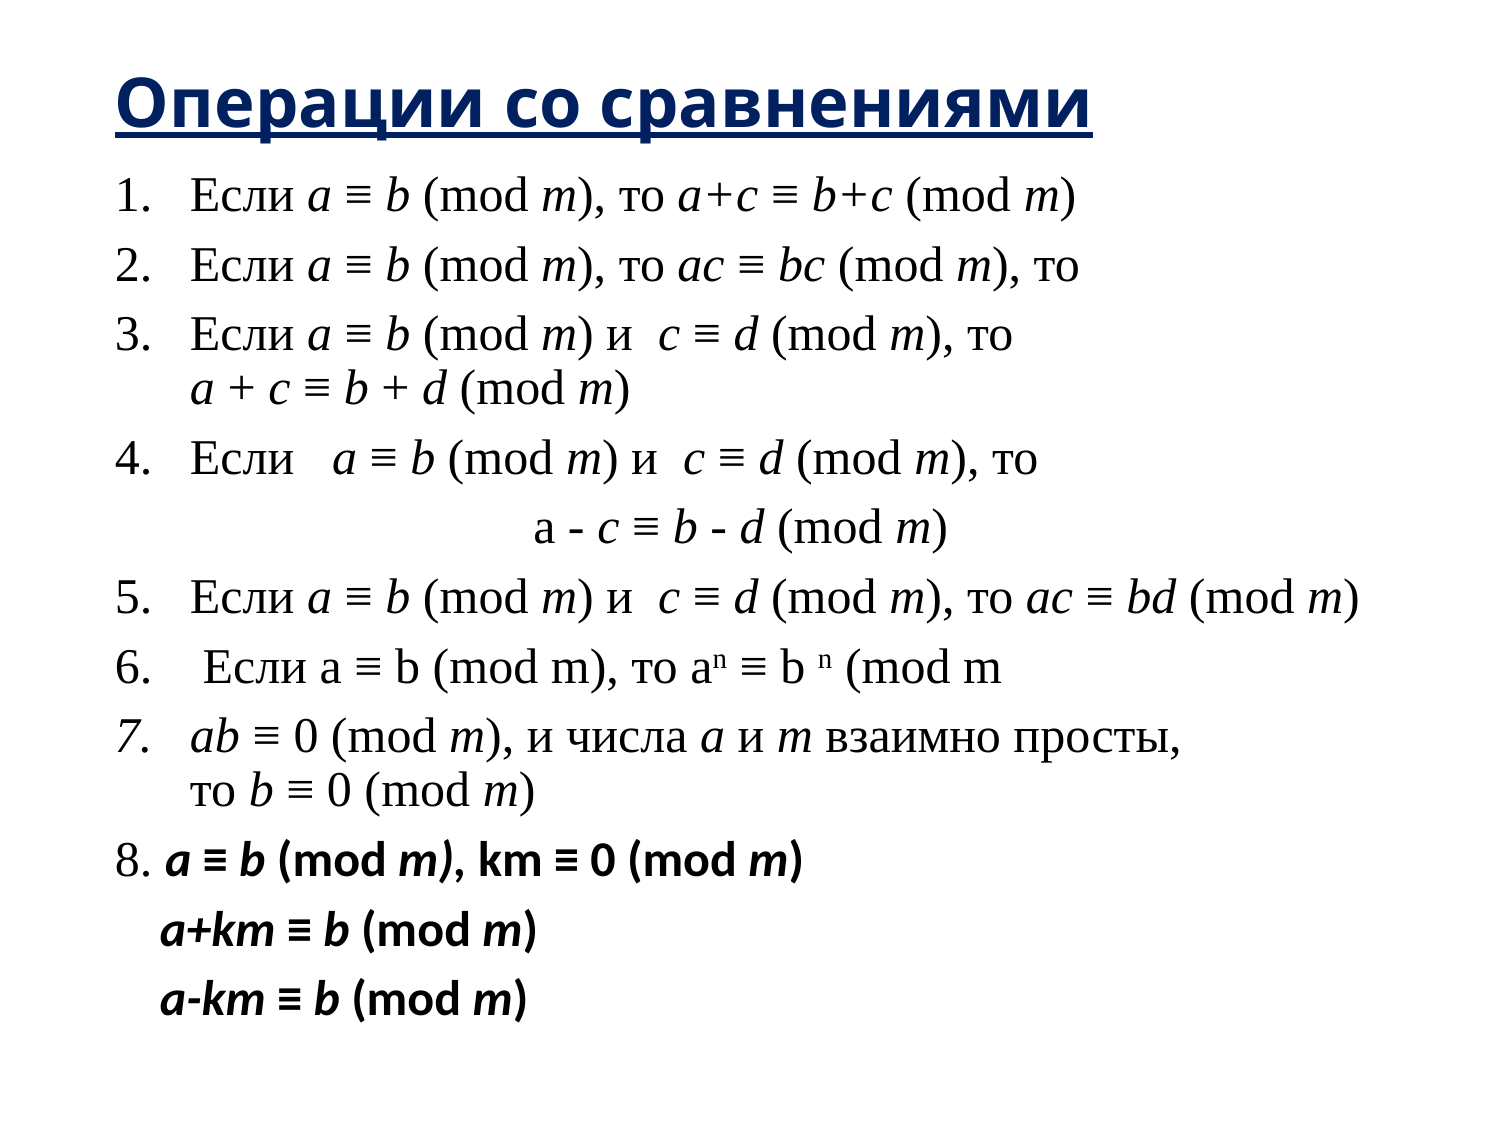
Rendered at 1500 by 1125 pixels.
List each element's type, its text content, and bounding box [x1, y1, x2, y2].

title Операции со сравнениями [100, 0, 1394, 160]
list Если a ≡ b (mod m), то a+с ≡ b+с (mod m) Если a ≡ b (mod m), то aс ≡ bс (mod m), то Если a ≡ b (mod m) и c ≡ d (mod m), то a + c ≡ b + d (mod m) Если a ≡ b (mod m) и c ≡ d (mod m), то a - c ≡ b - d (mod m) Если a ≡ b (mod m) и c ≡ d (mod m), то ac ≡ bd (mod m) Если a ≡ b (mod m), то an ≡ b n (mod m ab ≡ 0 (mod m), и числа a и m взаимно просты, то b ≡ 0 (mod m) 8. a ≡ b (mod m), km ≡ 0 (mod m) a+km ≡ b (mod m) a-km ≡ b (mod m) [100, 160, 1394, 875]
